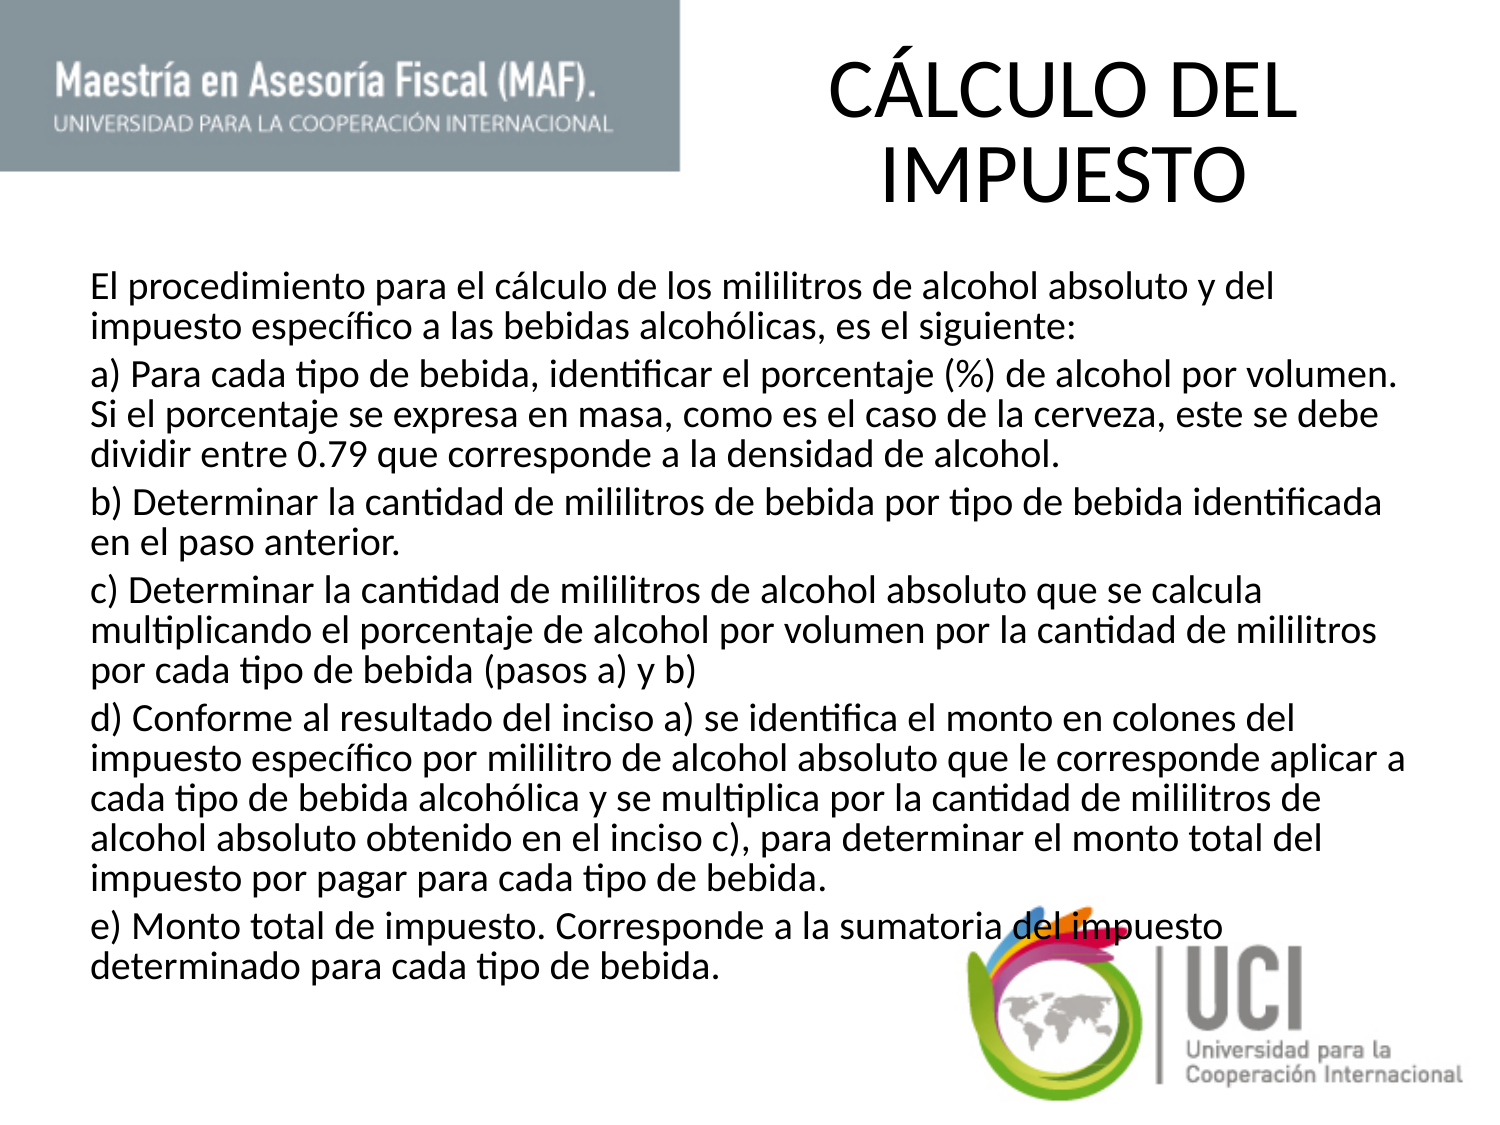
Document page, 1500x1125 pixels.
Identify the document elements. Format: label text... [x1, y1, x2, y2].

list El procedimiento para el cálculo de los mililitros de alcohol absoluto y del impuesto específico a las bebidas alcohólicas, es el siguiente: a) Para cada tipo de bebida, identificar el porcentaje (%) de alcohol por volumen. Si el porcentaje se expresa en masa, como es el caso de la cerveza, este se debe dividir entre 0.79 que corresponde a la densidad de alcohol. b) Determinar la cantidad de mililitros de bebida por tipo de bebida identificada en el paso anterior. c) Determinar la cantidad de mililitros de alcohol absoluto que se calcula multiplicando el porcentaje de alcohol por volumen por la cantidad de mililitros por cada tipo de bebida (pasos a) y b) d) Conforme al resultado del inciso a) se identifica el monto en colones del impuesto específico por mililitro de alcohol absoluto que le corresponde aplicar a cada tipo de bebida alcohólica y se multiplica por la cantidad de mililitros de alcohol absoluto obtenido en el inciso c), para determinar el monto total del impuesto por pagar para cada tipo de bebida. e) Monto total de impuesto. Corresponde a la sumatoria del impuesto determinado para cada tipo de bebida. [75, 262, 1425, 1005]
picture [0, 0, 1500, 1125]
title CÁLCULO DEL IMPUESTO [702, 45, 1425, 233]
